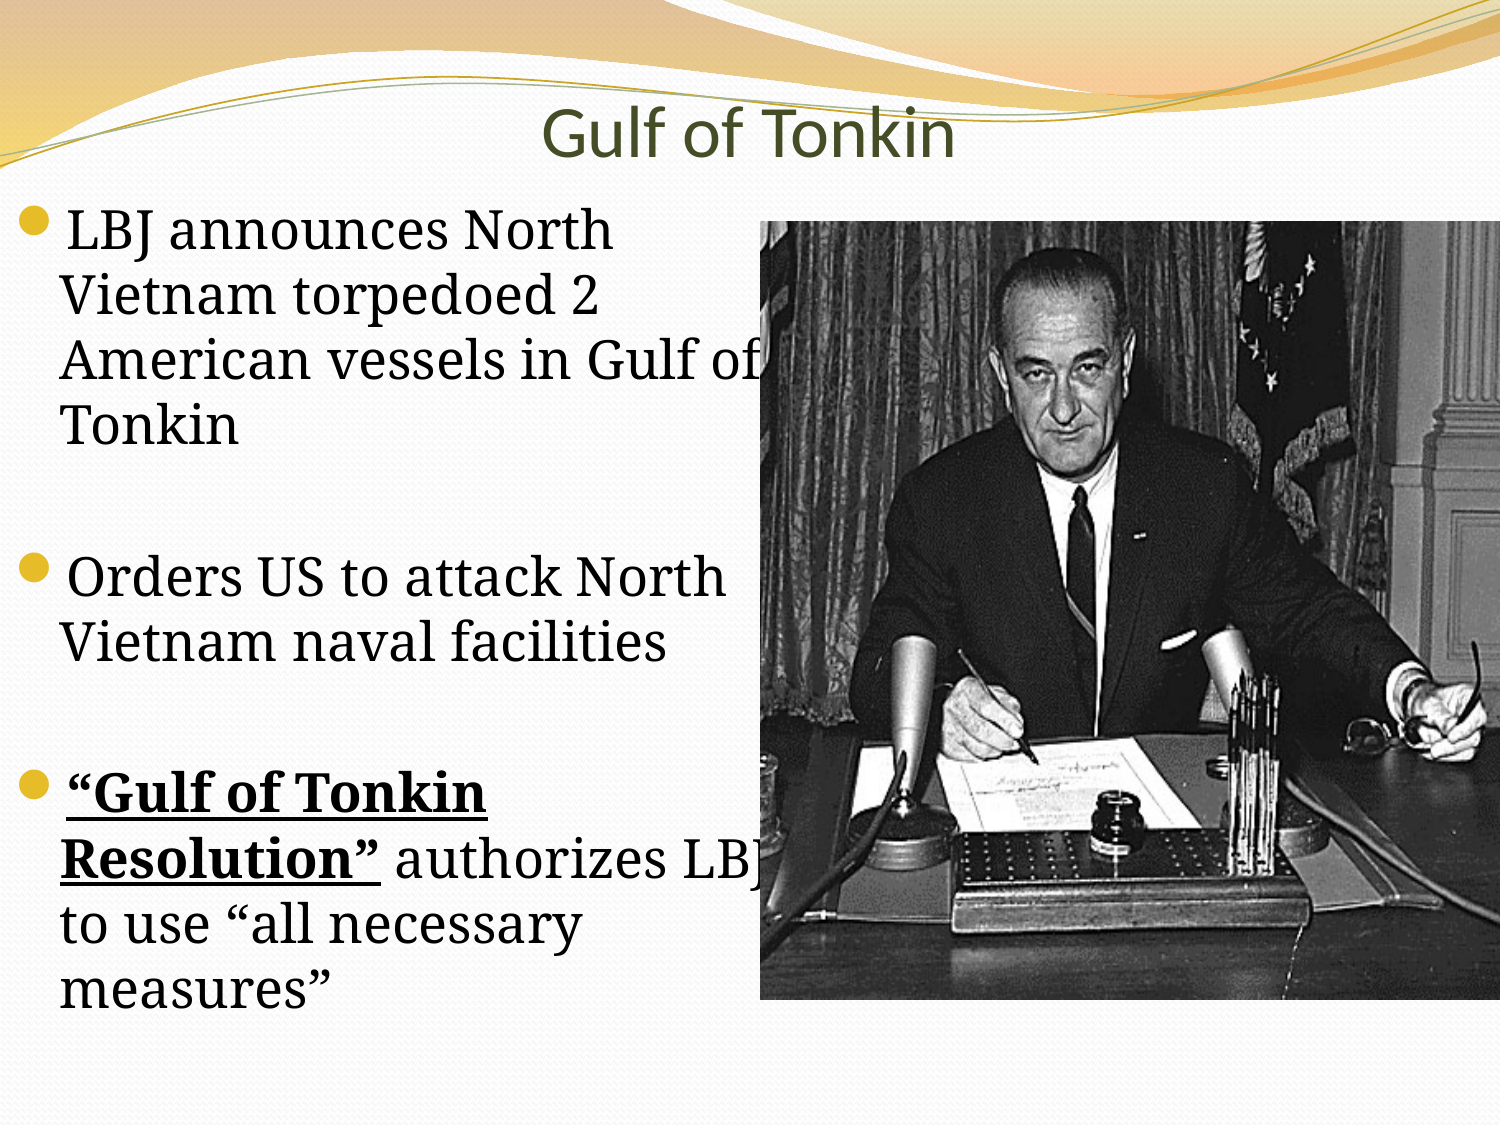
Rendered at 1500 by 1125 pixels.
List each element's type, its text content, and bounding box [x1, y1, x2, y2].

picture [759, 221, 1500, 1001]
title Gulf of Tonkin [75, 75, 1425, 172]
list LBJ announces North Vietnam torpedoed 2 American vessels in Gulf of Tonkin Orders US to attack North Vietnam naval facilities “Gulf of Tonkin Resolution” authorizes LBJ to use “all necessary measures” [0, 187, 838, 1088]
